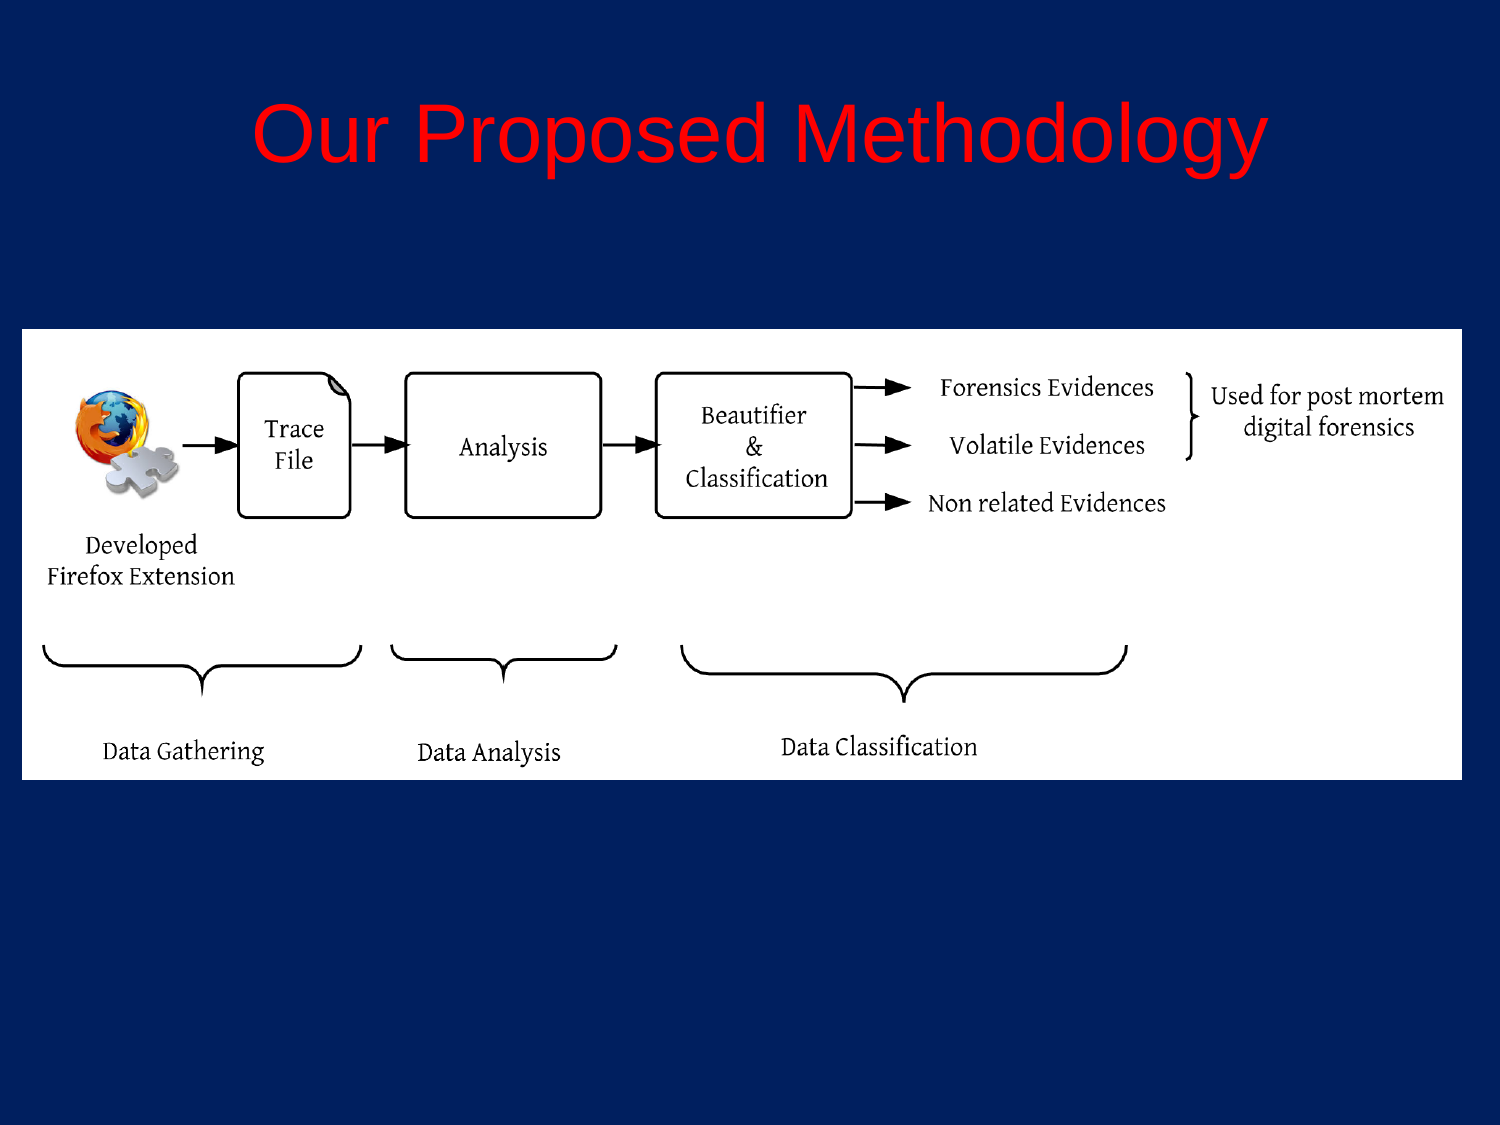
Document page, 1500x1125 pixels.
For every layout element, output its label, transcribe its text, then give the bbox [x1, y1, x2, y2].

text_box Our Proposed Methodology [44, 53, 1456, 179]
picture [21, 329, 1462, 780]
